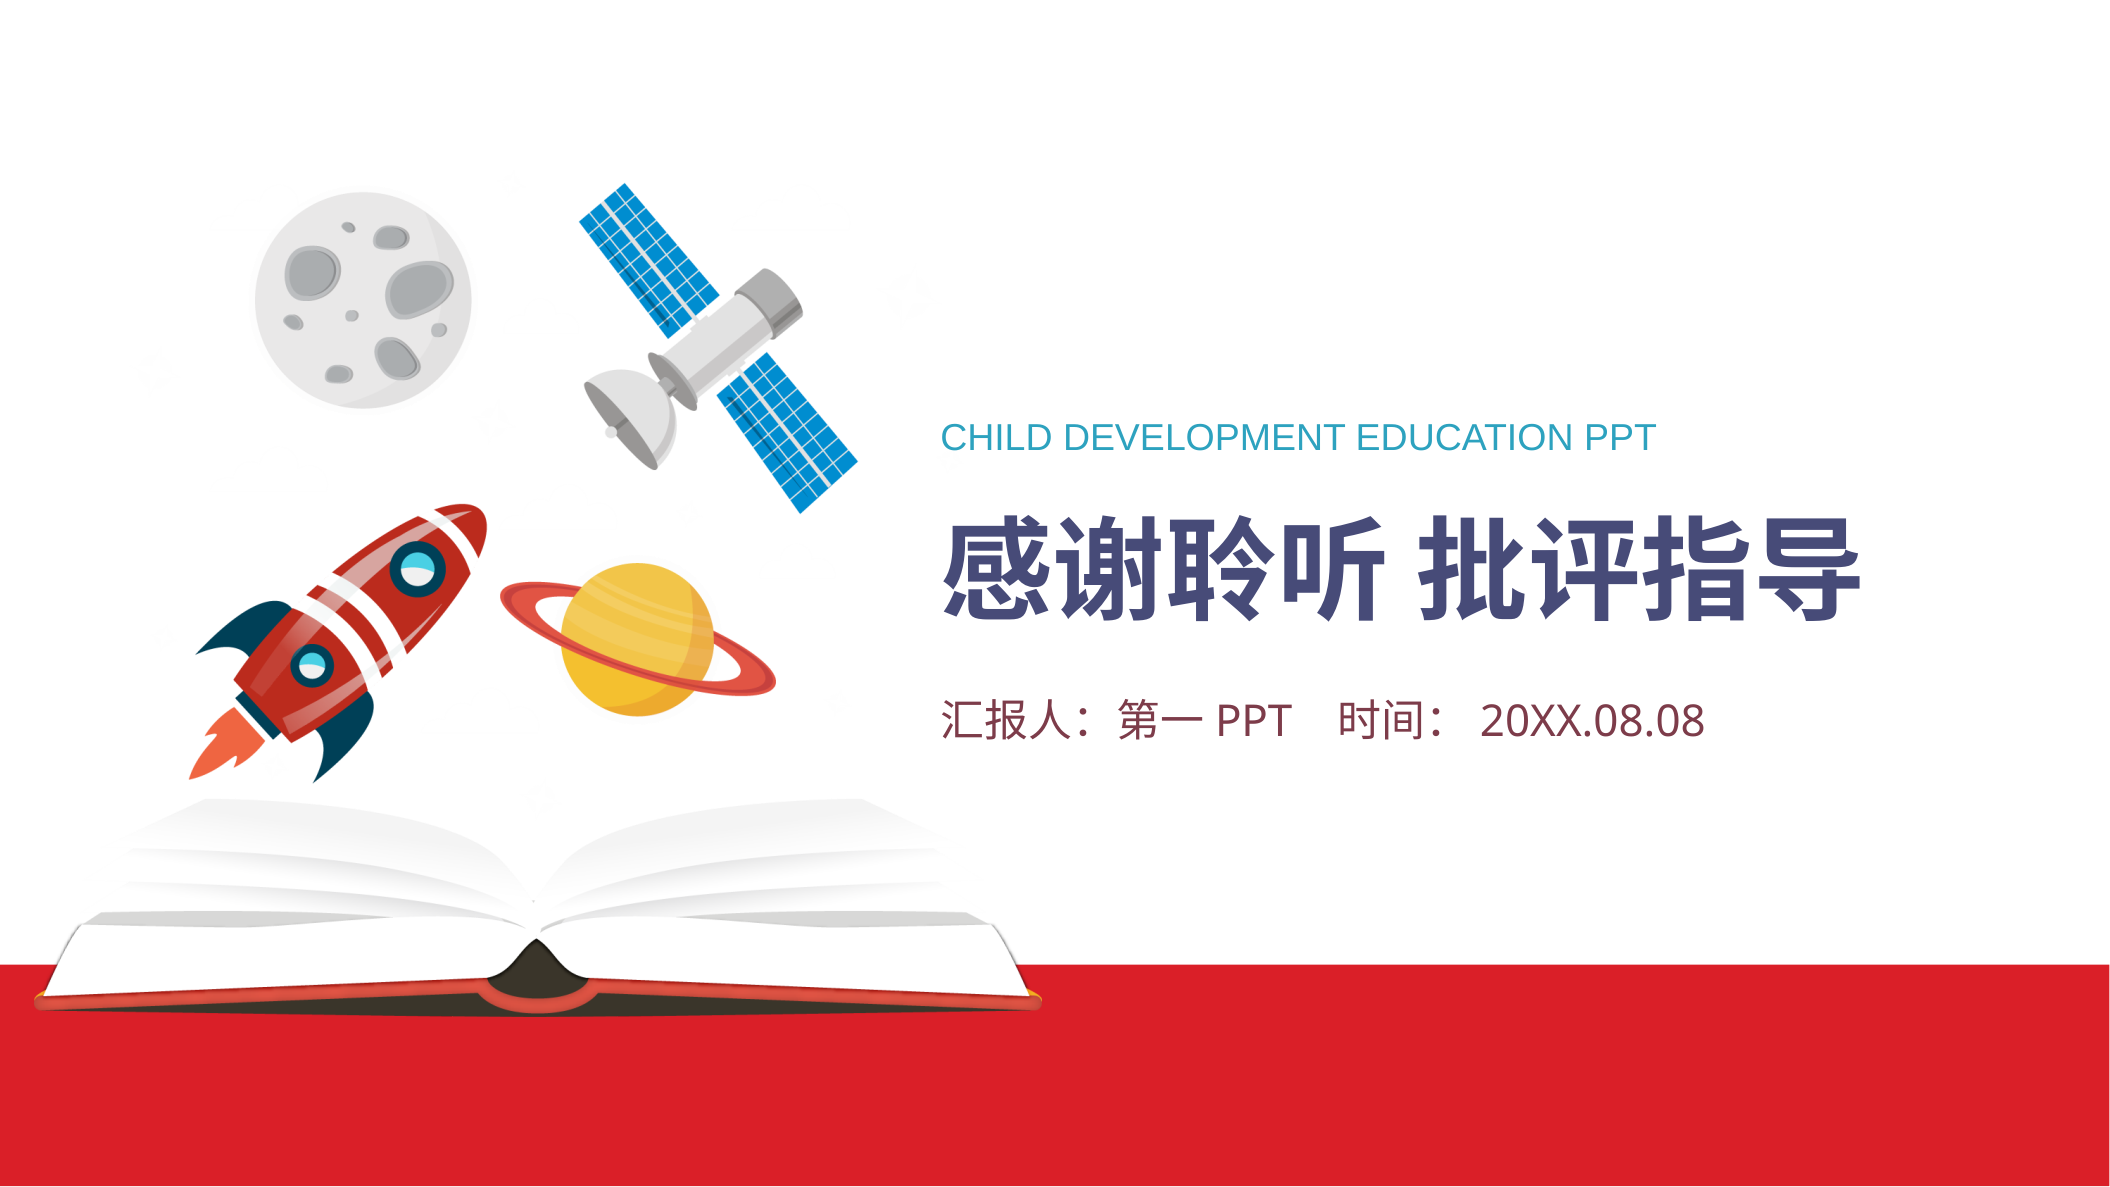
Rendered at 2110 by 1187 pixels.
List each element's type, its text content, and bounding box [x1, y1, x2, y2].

picture [34, 170, 1042, 1017]
text_box 汇报人：第一PPT 时间：20XX.08.08 [1042, 657, 2030, 753]
text_box 感谢聆听 批评指导 [1042, 423, 1976, 642]
text_box CHILD DEVELOPMENT EDUCATION PPT [1042, 382, 2046, 466]
text_box [0, 964, 2110, 1187]
